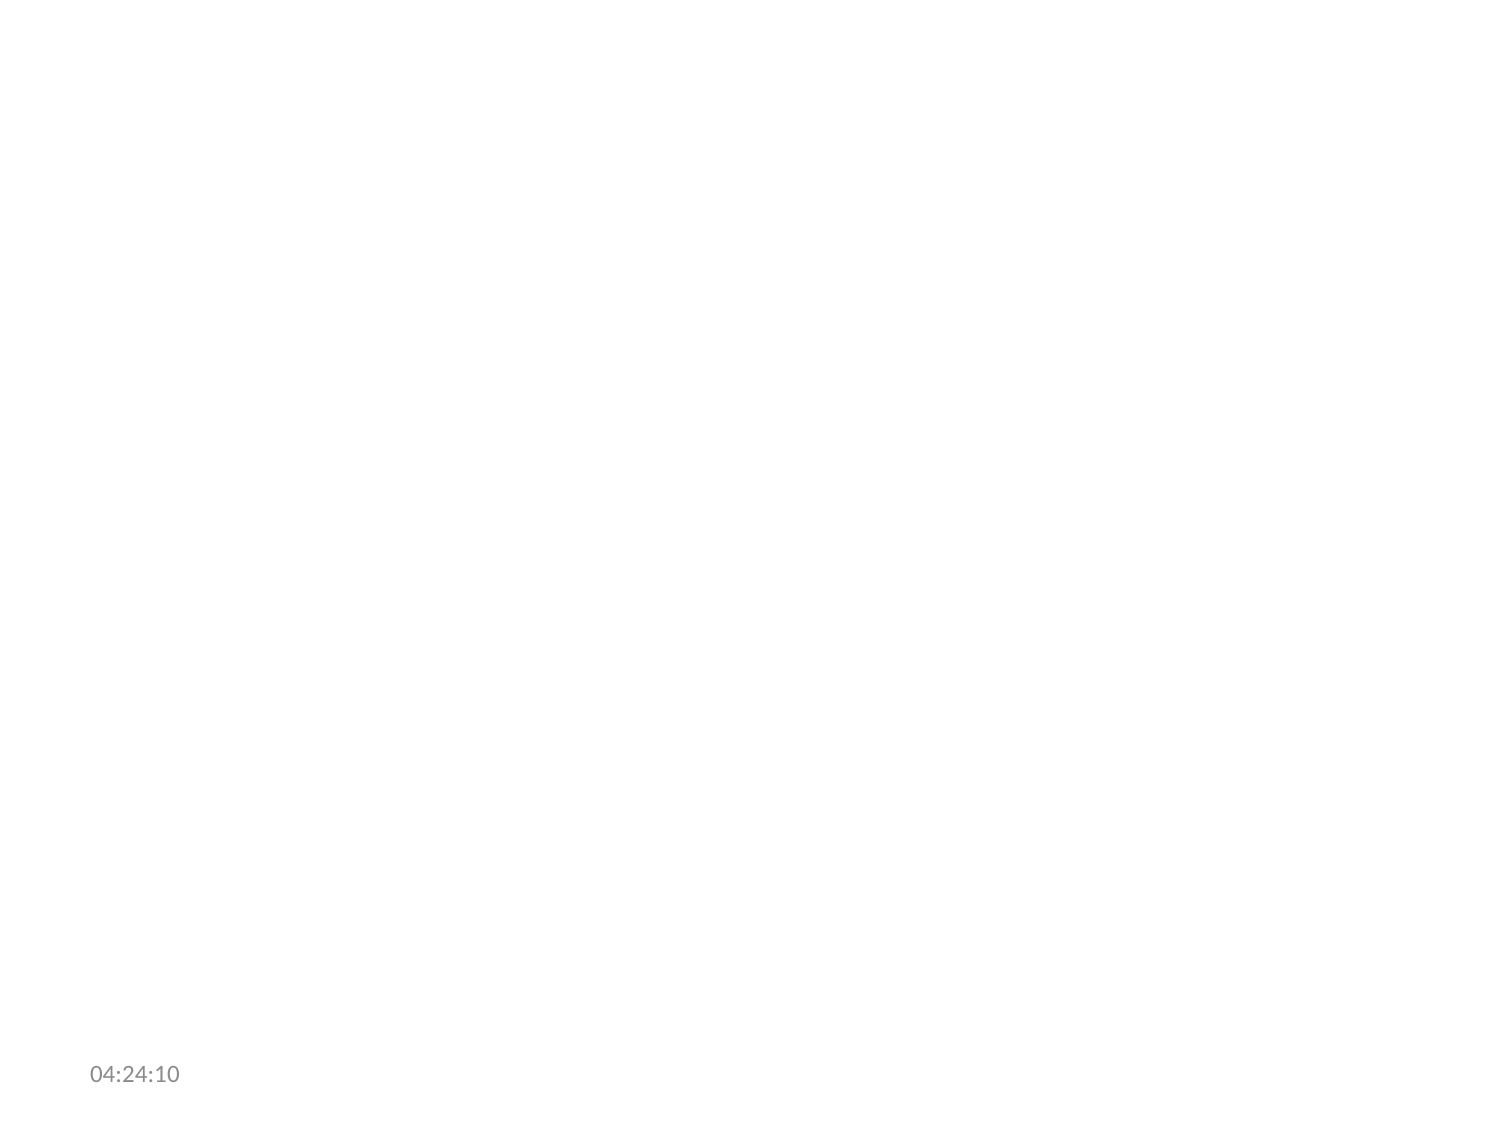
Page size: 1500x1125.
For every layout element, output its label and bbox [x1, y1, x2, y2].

slide_number [75, 1042, 425, 1103]
